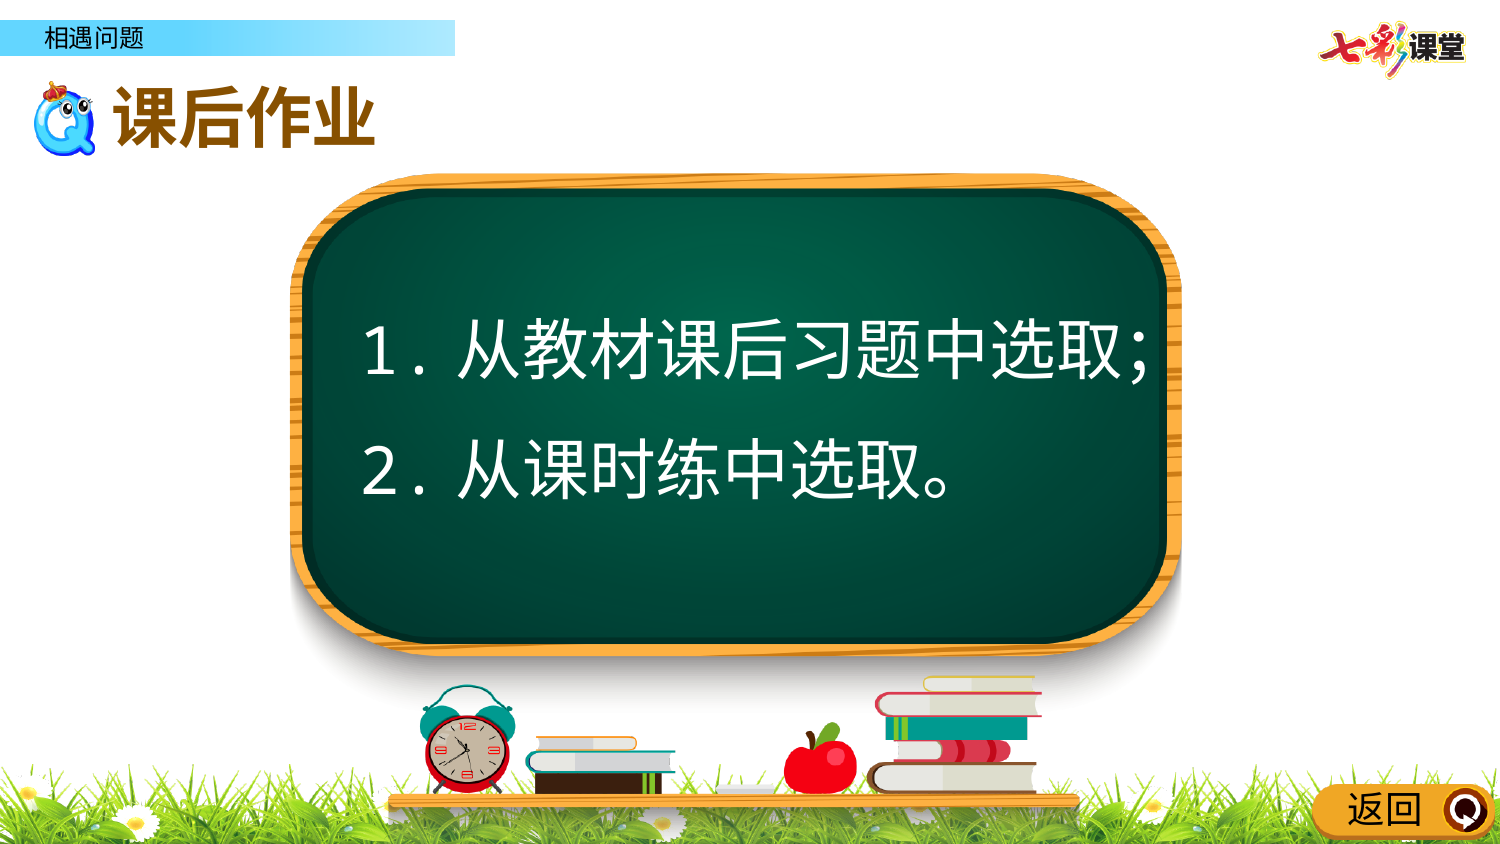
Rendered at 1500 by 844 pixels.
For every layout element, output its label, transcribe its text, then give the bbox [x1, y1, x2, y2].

picture [1316, 20, 1468, 80]
picture [0, 173, 1500, 844]
picture [34, 80, 96, 157]
text_box 课后作业 [100, 69, 404, 161]
